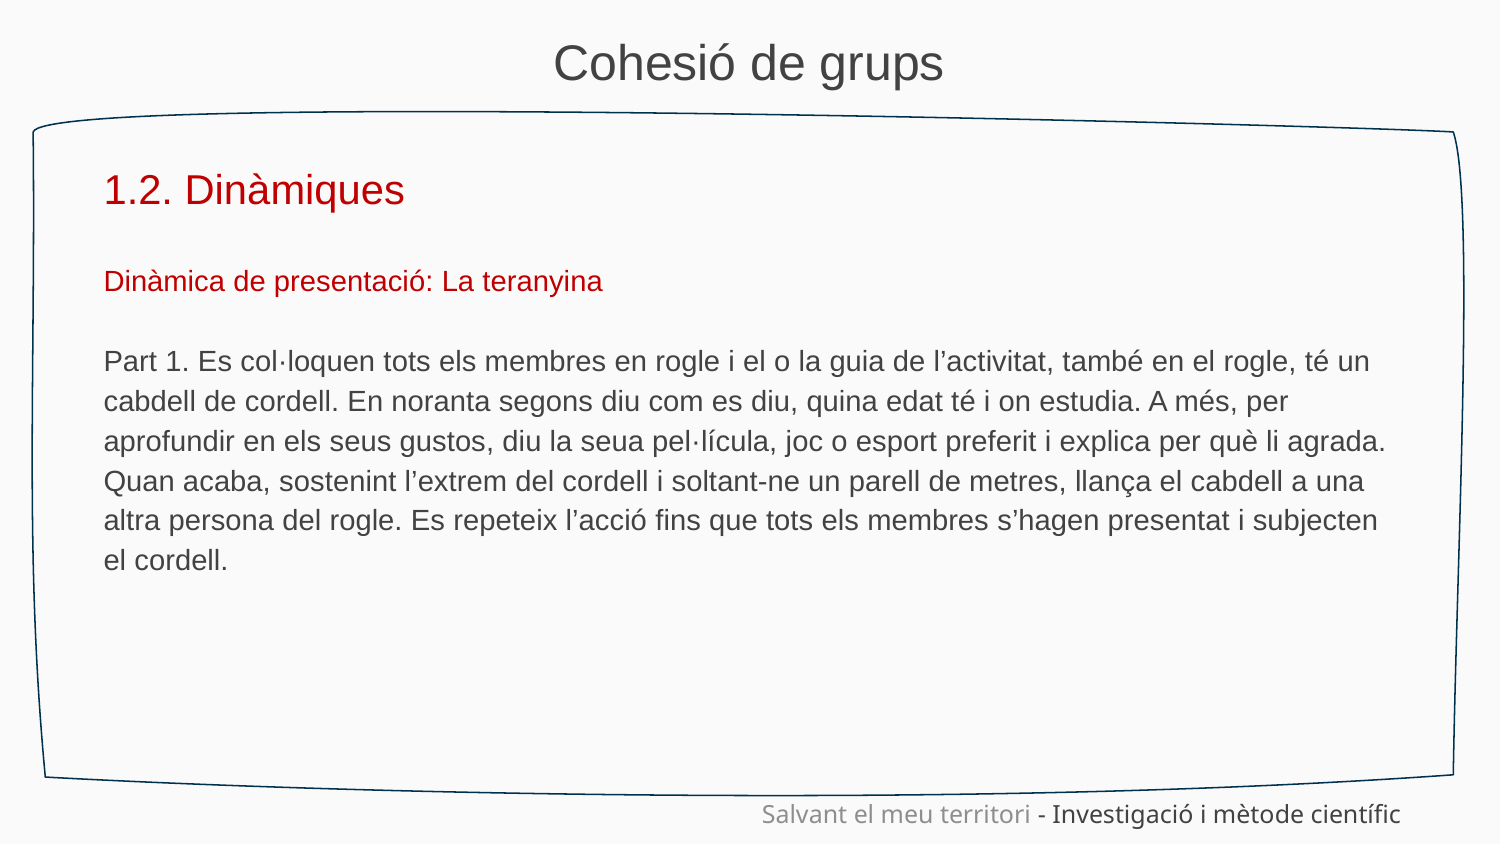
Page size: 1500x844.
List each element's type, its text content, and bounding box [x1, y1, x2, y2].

text_box 1.2. Dinàmiques [88, 147, 1417, 234]
title Cohesió de grups [0, 20, 1499, 106]
list Dinàmica de presentació: La teranyina Part 1. Es col·loquen tots els membres en rogle i el o la guia de l’activitat, també en el rogle, té un cabdell de cordell. En noranta segons diu com es diu, quina edat té i on estudia. A més, per aprofundir en els seus gustos, diu la seua pel·lícula, joc o esport preferit i explica per què li agrada. Quan acaba, sostenint l’extrem del cordell i soltant-ne un parell de metres, llança el cabdell a una altra persona del rogle. Es repeteix l’acció fins que tots els membres s’hagen presentat i subjecten el cordell. [88, 242, 1417, 747]
text_box [32, 111, 1464, 790]
text_box Salvant el meu territori - Investigació i mètode científic [88, 790, 1417, 844]
